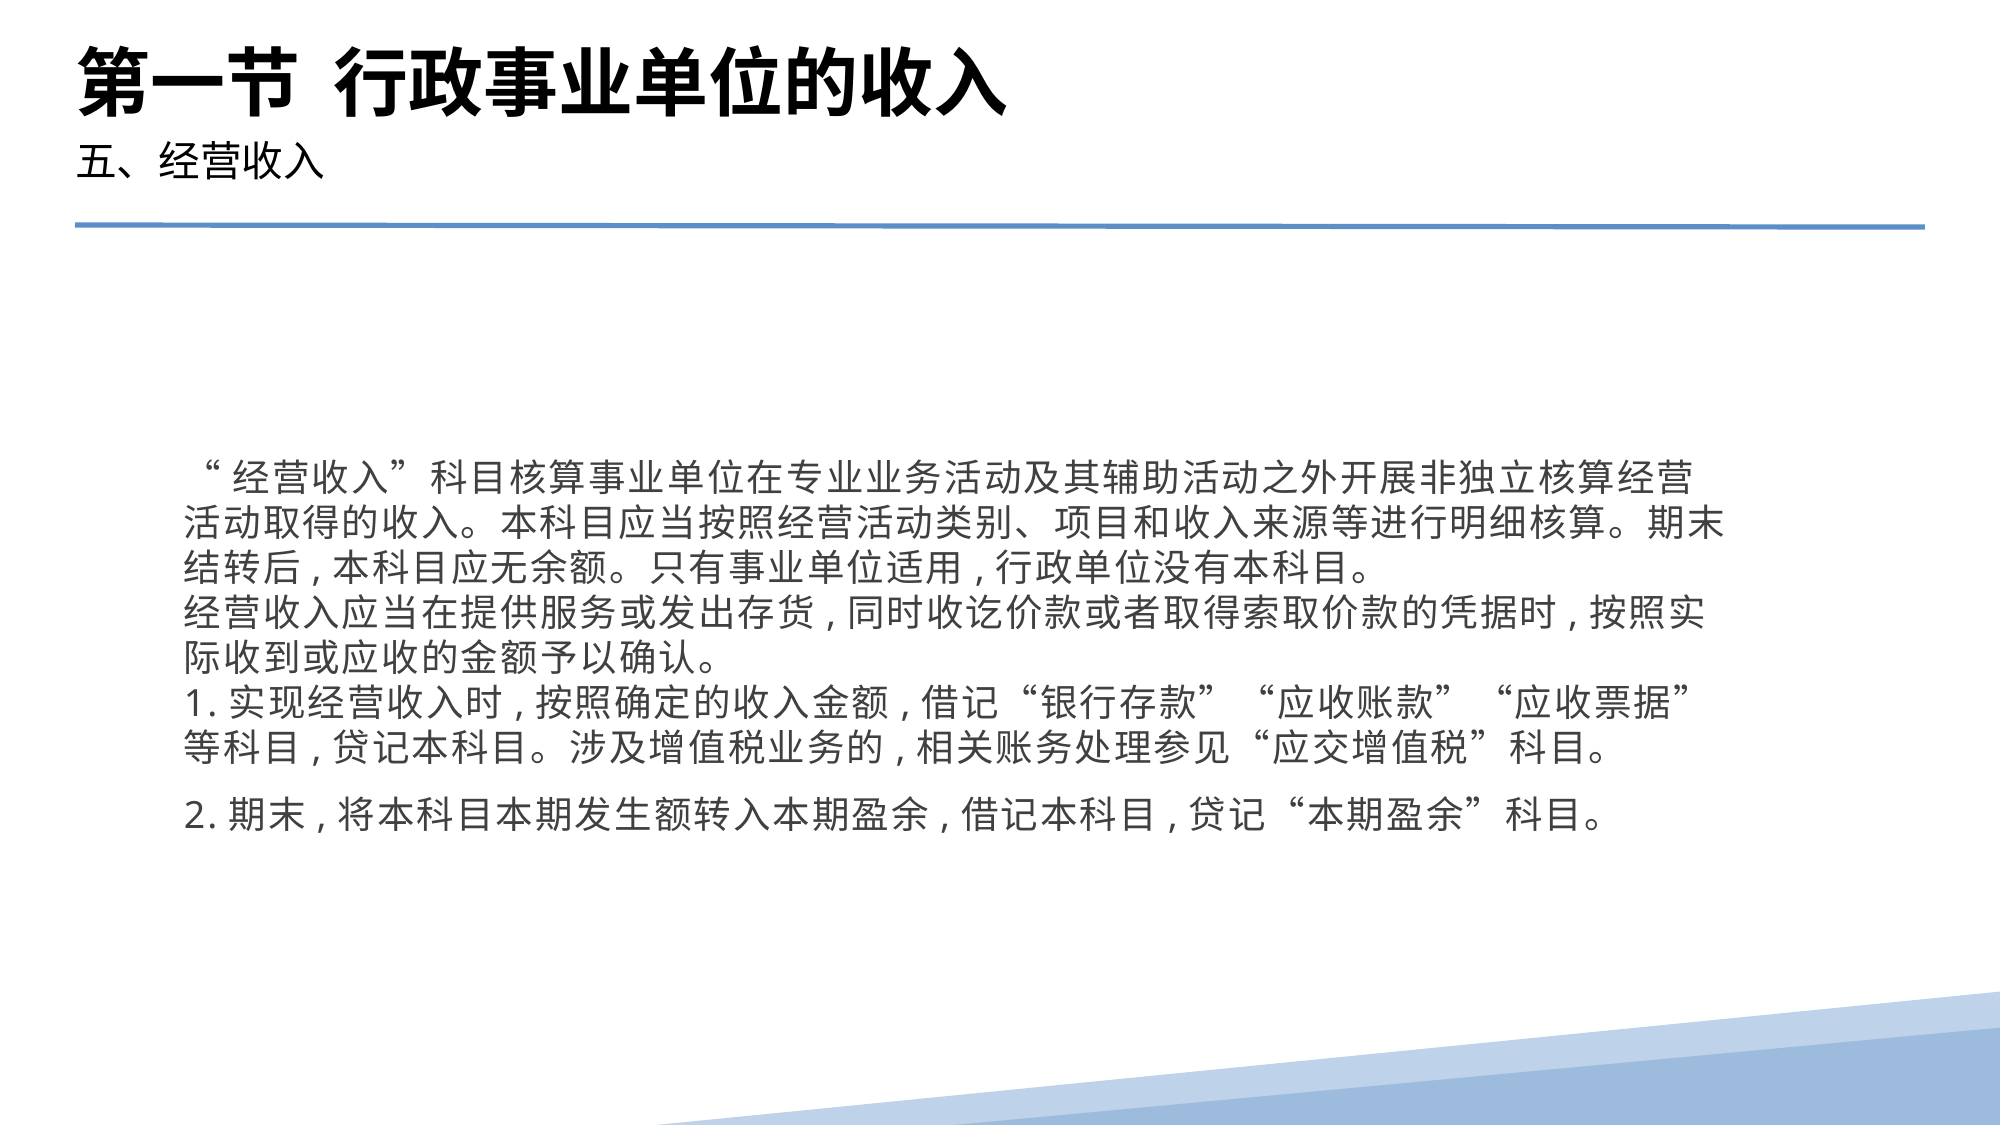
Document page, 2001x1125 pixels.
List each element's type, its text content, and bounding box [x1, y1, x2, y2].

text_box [74, 224, 1925, 228]
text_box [656, 991, 2000, 1125]
text_box 第一节 行政事业单位的收入 [75, 24, 1925, 124]
text_box 五、经营收入 [75, 124, 1925, 200]
text_box “经营收入”科目核算事业单位在专业业务活动及其辅助活动之外开展非独立核算经营活动取得的收入。本科目应当按照经营活动类别、项目和收入来源等进行明细核算。期末结转后,本科目应无余额。只有事业单位适用,行政单位没有本科目。 经营收入应当在提供服务或发出存货,同时收讫价款或者取得索取价款的凭据时,按照实际收到或应收的金额予以确认。 1.实现经营收入时,按照确定的收入金额,借记“银行存款”“应收账款”“应收票据”等科目,贷记本科目。涉及增值税业务的,相关账务处理参见“应交增值税”科目。 2.期末,将本科目本期发生额转入本期盈余,借记本科目,贷记“本期盈余”科目。 [173, 278, 1740, 1012]
